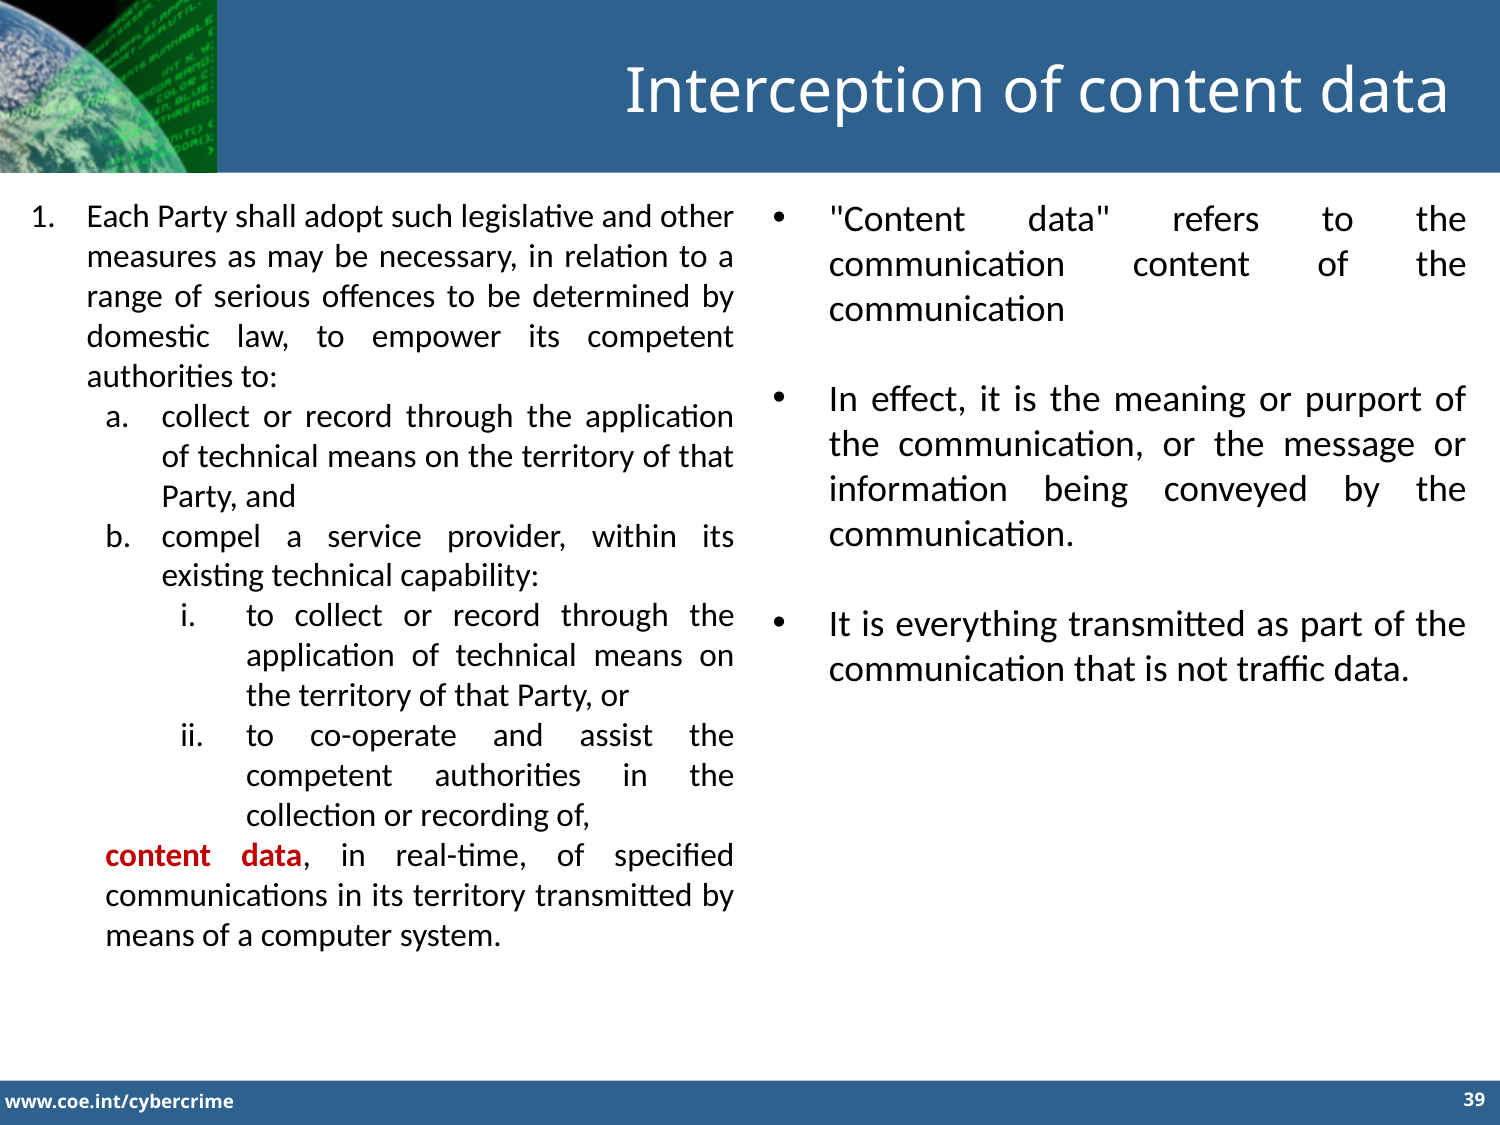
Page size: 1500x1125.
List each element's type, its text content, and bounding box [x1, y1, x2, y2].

text_box Interception of content data [230, 42, 1483, 133]
picture [0, 0, 217, 173]
text_box Each Party shall adopt such legislative and other measures as may be necessary, in relation to a range of serious offences to be determined by domestic law, to empower its competent authorities to: collect or record through the application of technical means on the territory of that Party, and compel a service provider, within its existing technical capability: to collect or record through the application of technical means on the territory of that Party, or to co-operate and assist the competent authorities in the collection or recording of, content data, in real-time, of specified communications in its territory transmitted by means of a computer system. [15, 186, 750, 961]
text_box "Content data" refers to the communication content of the communication In effect, it is the meaning or purport of the communication, or the message or information being conveyed by the communication. It is everything transmitted as part of the communication that is not traffic data. [757, 186, 1483, 697]
